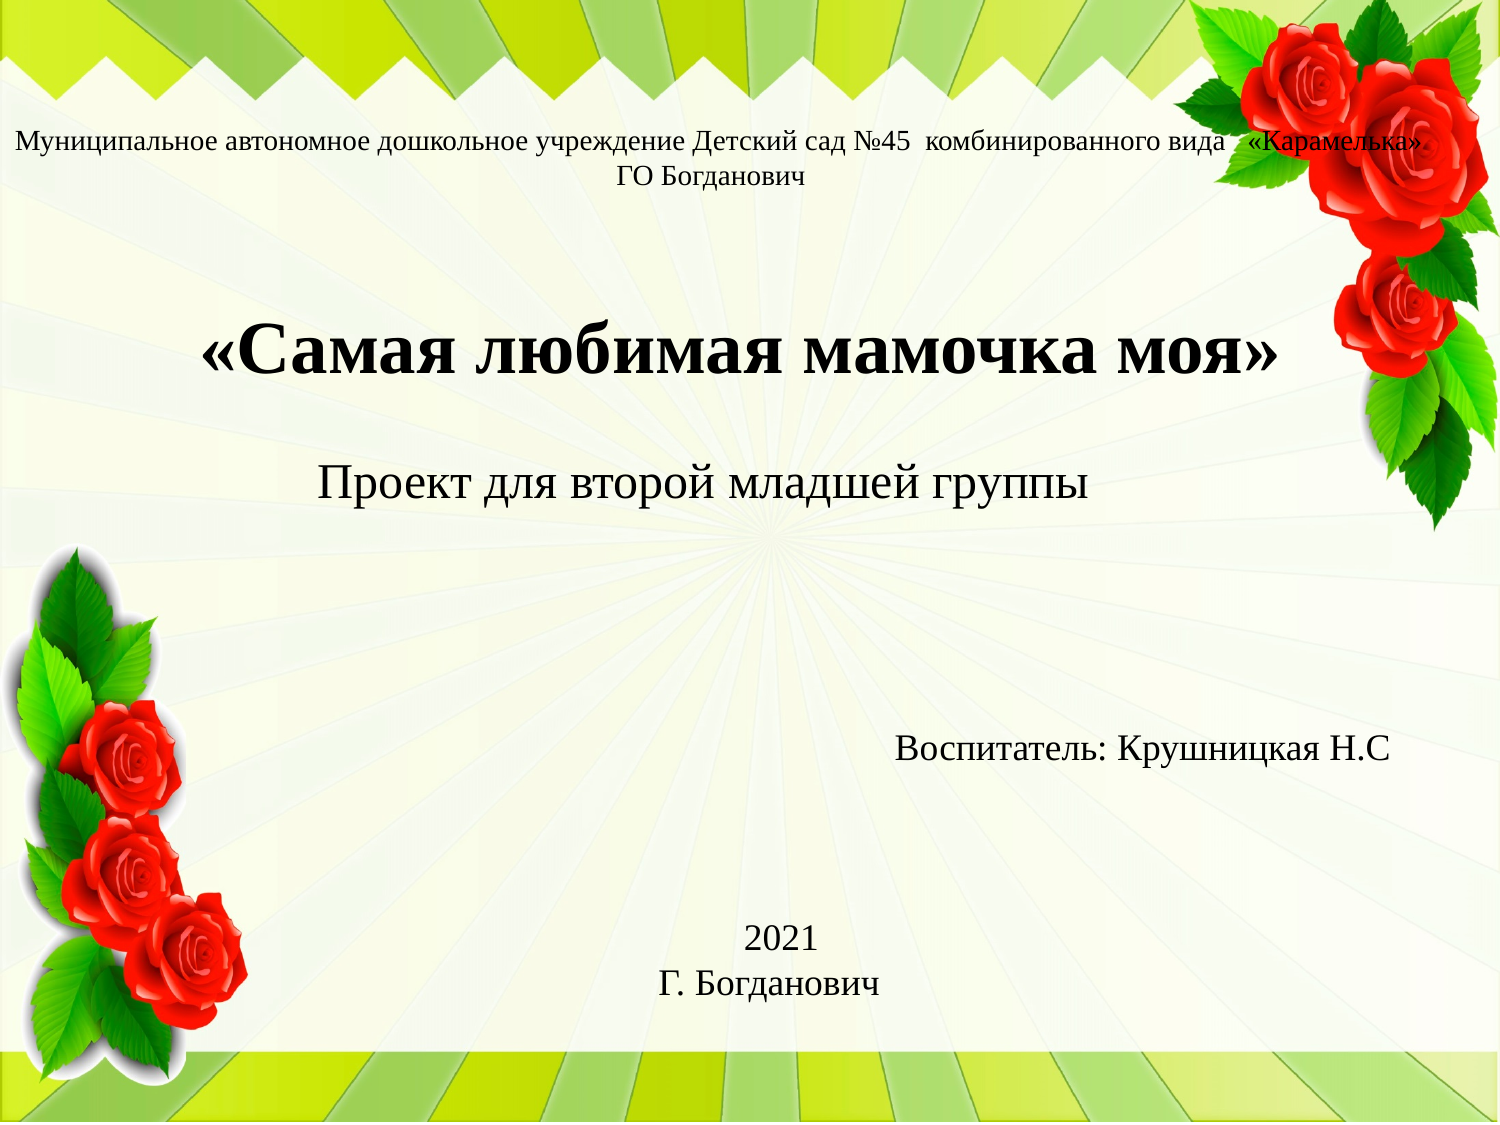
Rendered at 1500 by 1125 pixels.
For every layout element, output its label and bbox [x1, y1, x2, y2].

list [0, 0, 1500, 1123]
